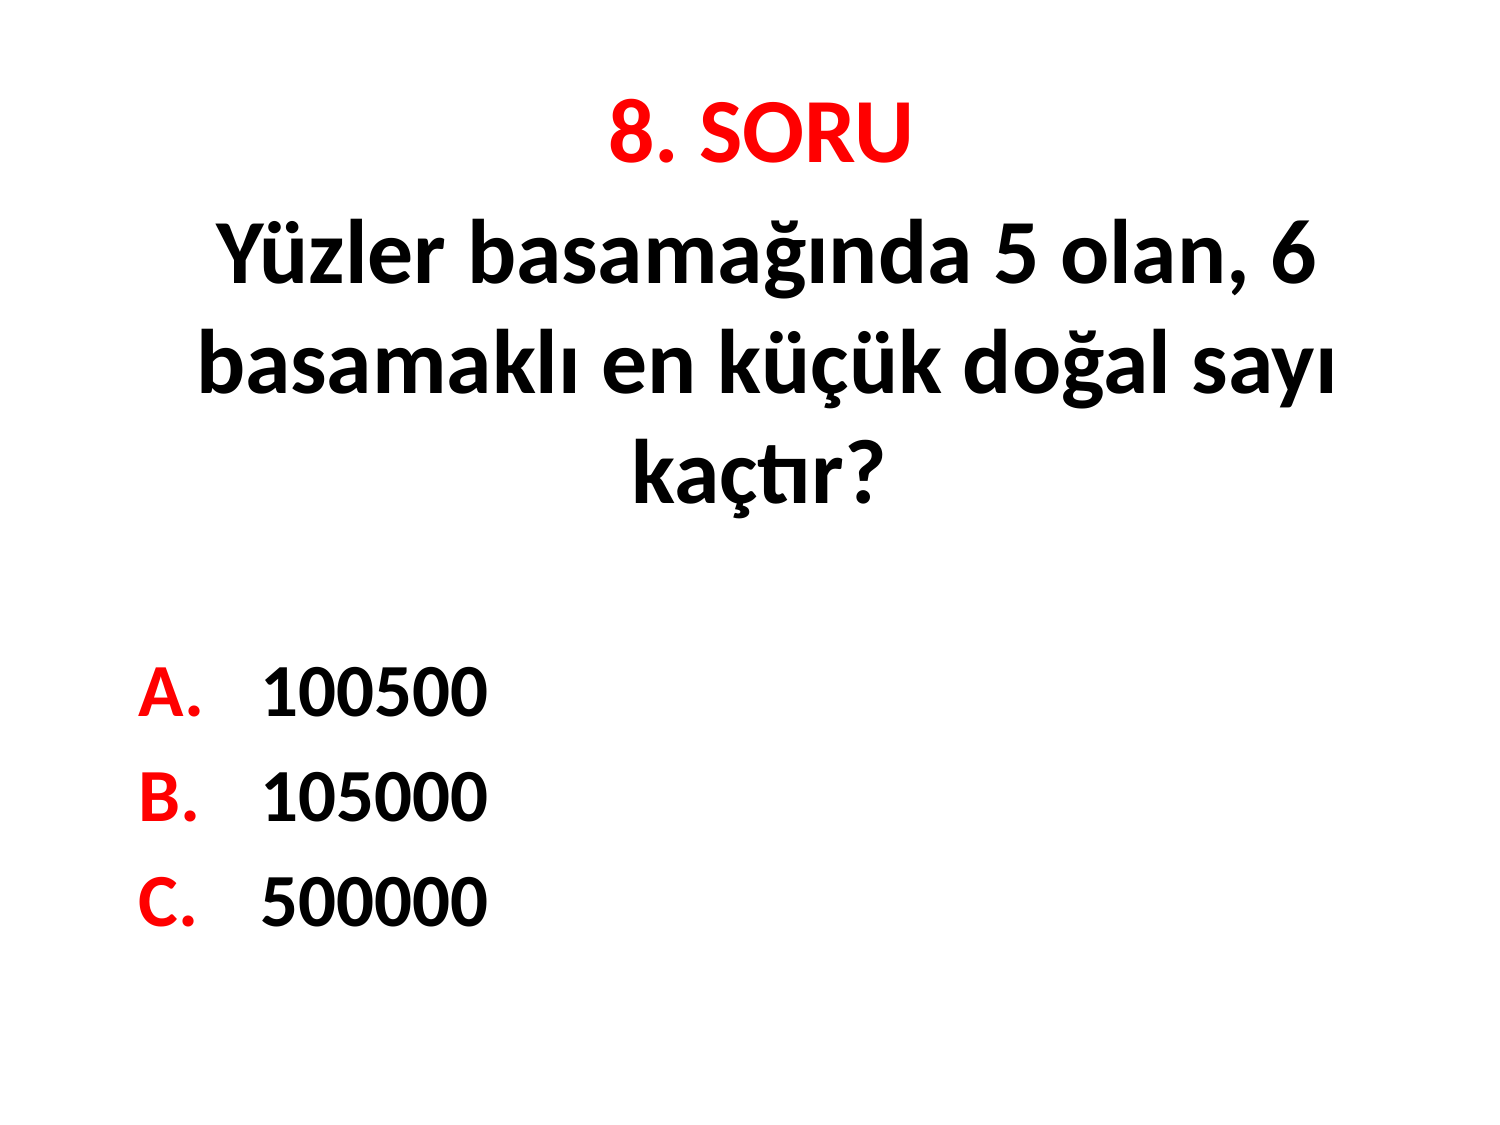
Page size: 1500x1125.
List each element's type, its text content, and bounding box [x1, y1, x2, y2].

subtitle Yüzler basamağında 5 olan, 6 basamaklı en küçük doğal sayı kaçtır? 100500 105000 500000 [123, 184, 1412, 1094]
title 8. SORU [123, 54, 1399, 184]
